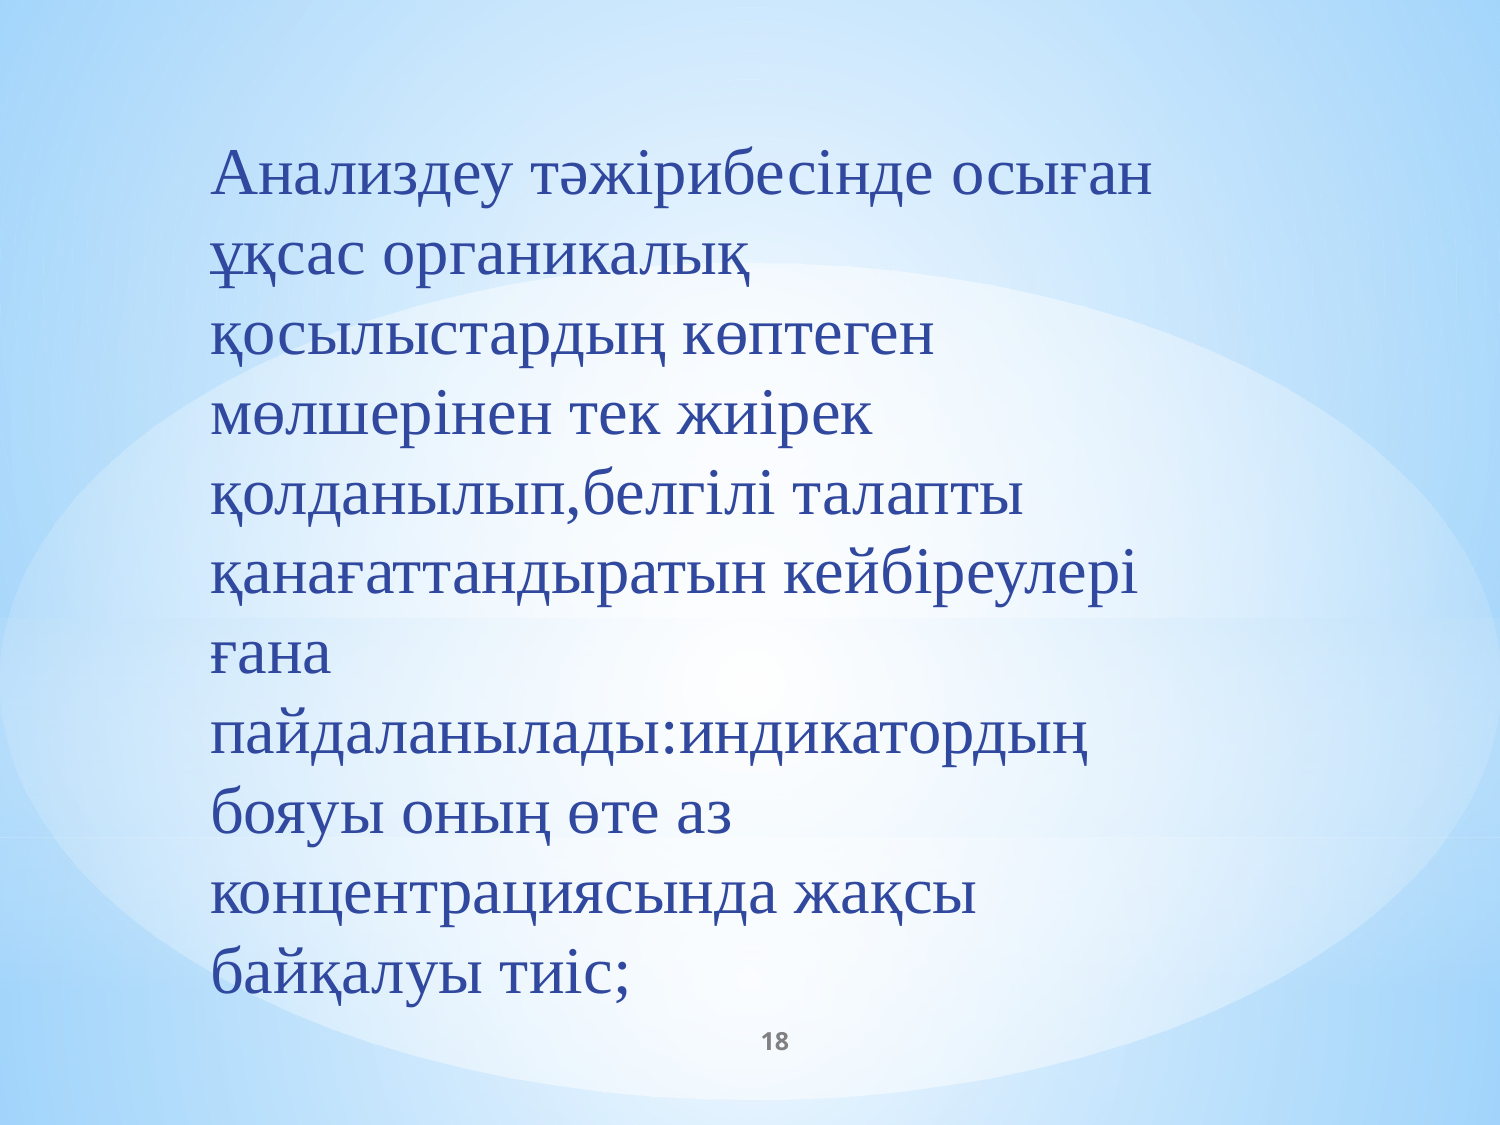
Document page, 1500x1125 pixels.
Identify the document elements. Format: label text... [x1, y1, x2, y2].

slide_number 18 [624, 1012, 925, 1073]
list Анализдеу тәжірибесінде осыған ұқсас органикалық қосылыстардың көптеген мөлшерінен тек жиірек қолданылып,белгілі талапты қанағаттандыратын кейбіреулері ғана пайдаланылады:индикатордың бояуы оның өте аз концентрациясында жақсы байқалуы тиіс; [187, 119, 1238, 691]
